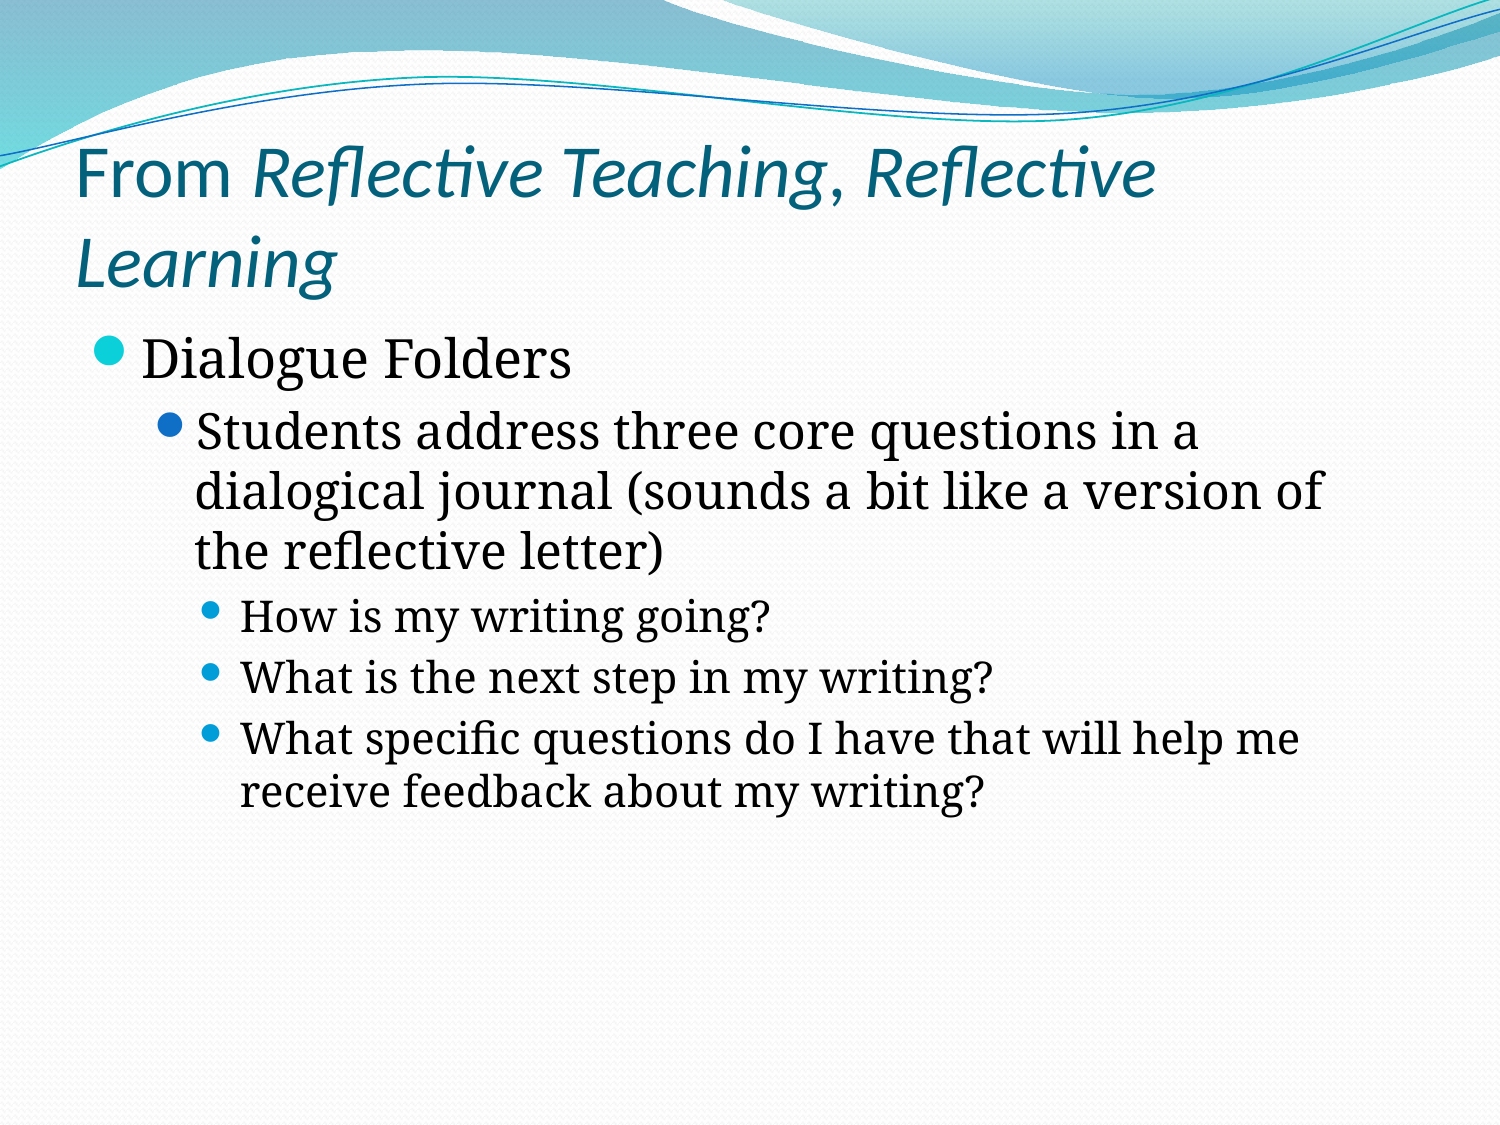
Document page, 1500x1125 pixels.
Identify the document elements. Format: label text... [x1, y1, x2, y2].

title From Reflective Teaching, Reflective Learning [75, 115, 1425, 303]
list Dialogue Folders Students address three core questions in a dialogical journal (sounds a bit like a version of the reflective letter) How is my writing going? What is the next step in my writing? What specific questions do I have that will help me receive feedback about my writing? [75, 317, 1425, 1038]
